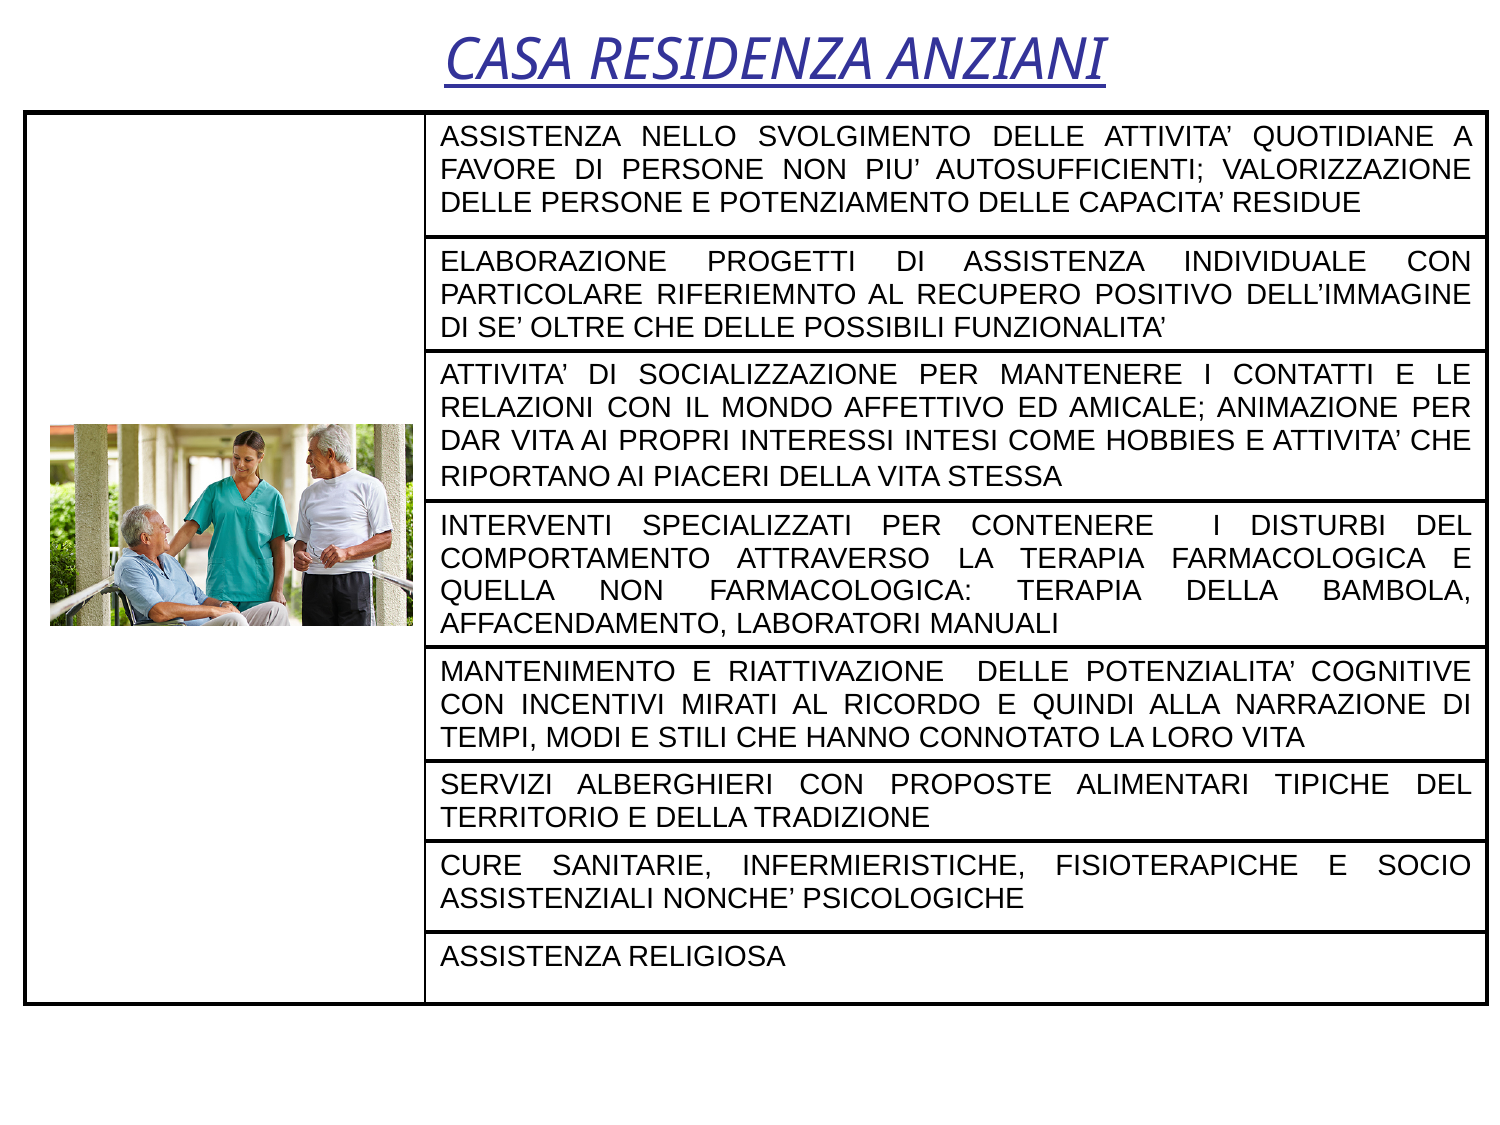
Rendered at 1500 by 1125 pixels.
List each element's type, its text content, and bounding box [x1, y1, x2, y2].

table_cell ATTIVITA’ DI SOCIALIZZAZIONE PER MANTENERE I CONTATTI E LE RELAZIONI CON IL MONDO AFFETTIVO ED AMICALE; ANIMAZIONE PER DAR VITA AI PROPRI INTERESSI INTESI COME HOBBIES E ATTIVITA’ CHE RIPORTANO AI PIACERI DELLA VITA STESSA [426, 353, 1485, 499]
table_cell CURE SANITARIE, INFERMIERISTICHE, FISIOTERAPICHE E SOCIO ASSISTENZIALI NONCHE’ PSICOLOGICHE [426, 843, 1485, 930]
table_cell SERVIZI ALBERGHIERI CON PROPOSTE ALIMENTARI TIPICHE DEL TERRITORIO E DELLA TRADIZIONE [426, 763, 1485, 839]
table_cell ASSISTENZA RELIGIOSA [426, 934, 1485, 1002]
table_header [27, 115, 424, 1002]
table_cell INTERVENTI SPECIALIZZATI PER CONTENERE I DISTURBI DEL COMPORTAMENTO ATTRAVERSO LA TERAPIA FARMACOLOGICA E QUELLA NON FARMACOLOGICA: TERAPIA DELLA BAMBOLA, AFFACENDAMENTO, LABORATORI MANUALI [426, 503, 1485, 645]
picture [49, 424, 413, 626]
table_cell MANTENIMENTO E RIATTIVAZIONE DELLE POTENZIALITA’ COGNITIVE CON INCENTIVI MIRATI AL RICORDO E QUINDI ALLA NARRAZIONE DI TEMPI, MODI E STILI CHE HANNO CONNOTATO LA LORO VITA [426, 649, 1485, 759]
table_cell ELABORAZIONE PROGETTI DI ASSISTENZA INDIVIDUALE CON PARTICOLARE RIFERIEMNTO AL RECUPERO POSITIVO DELL’IMMAGINE DI SE’ OLTRE CHE DELLE POSSIBILI FUNZIONALITA’ [426, 239, 1485, 349]
text_box CASA RESIDENZA ANZIANI [99, 0, 1450, 110]
table_header ASSISTENZA NELLO SVOLGIMENTO DELLE ATTIVITA’ QUOTIDIANE A FAVORE DI PERSONE NON PIU’ AUTOSUFFICIENTI; VALORIZZAZIONE DELLE PERSONE E POTENZIAMENTO DELLE CAPACITA’ RESIDUE [426, 115, 1485, 235]
